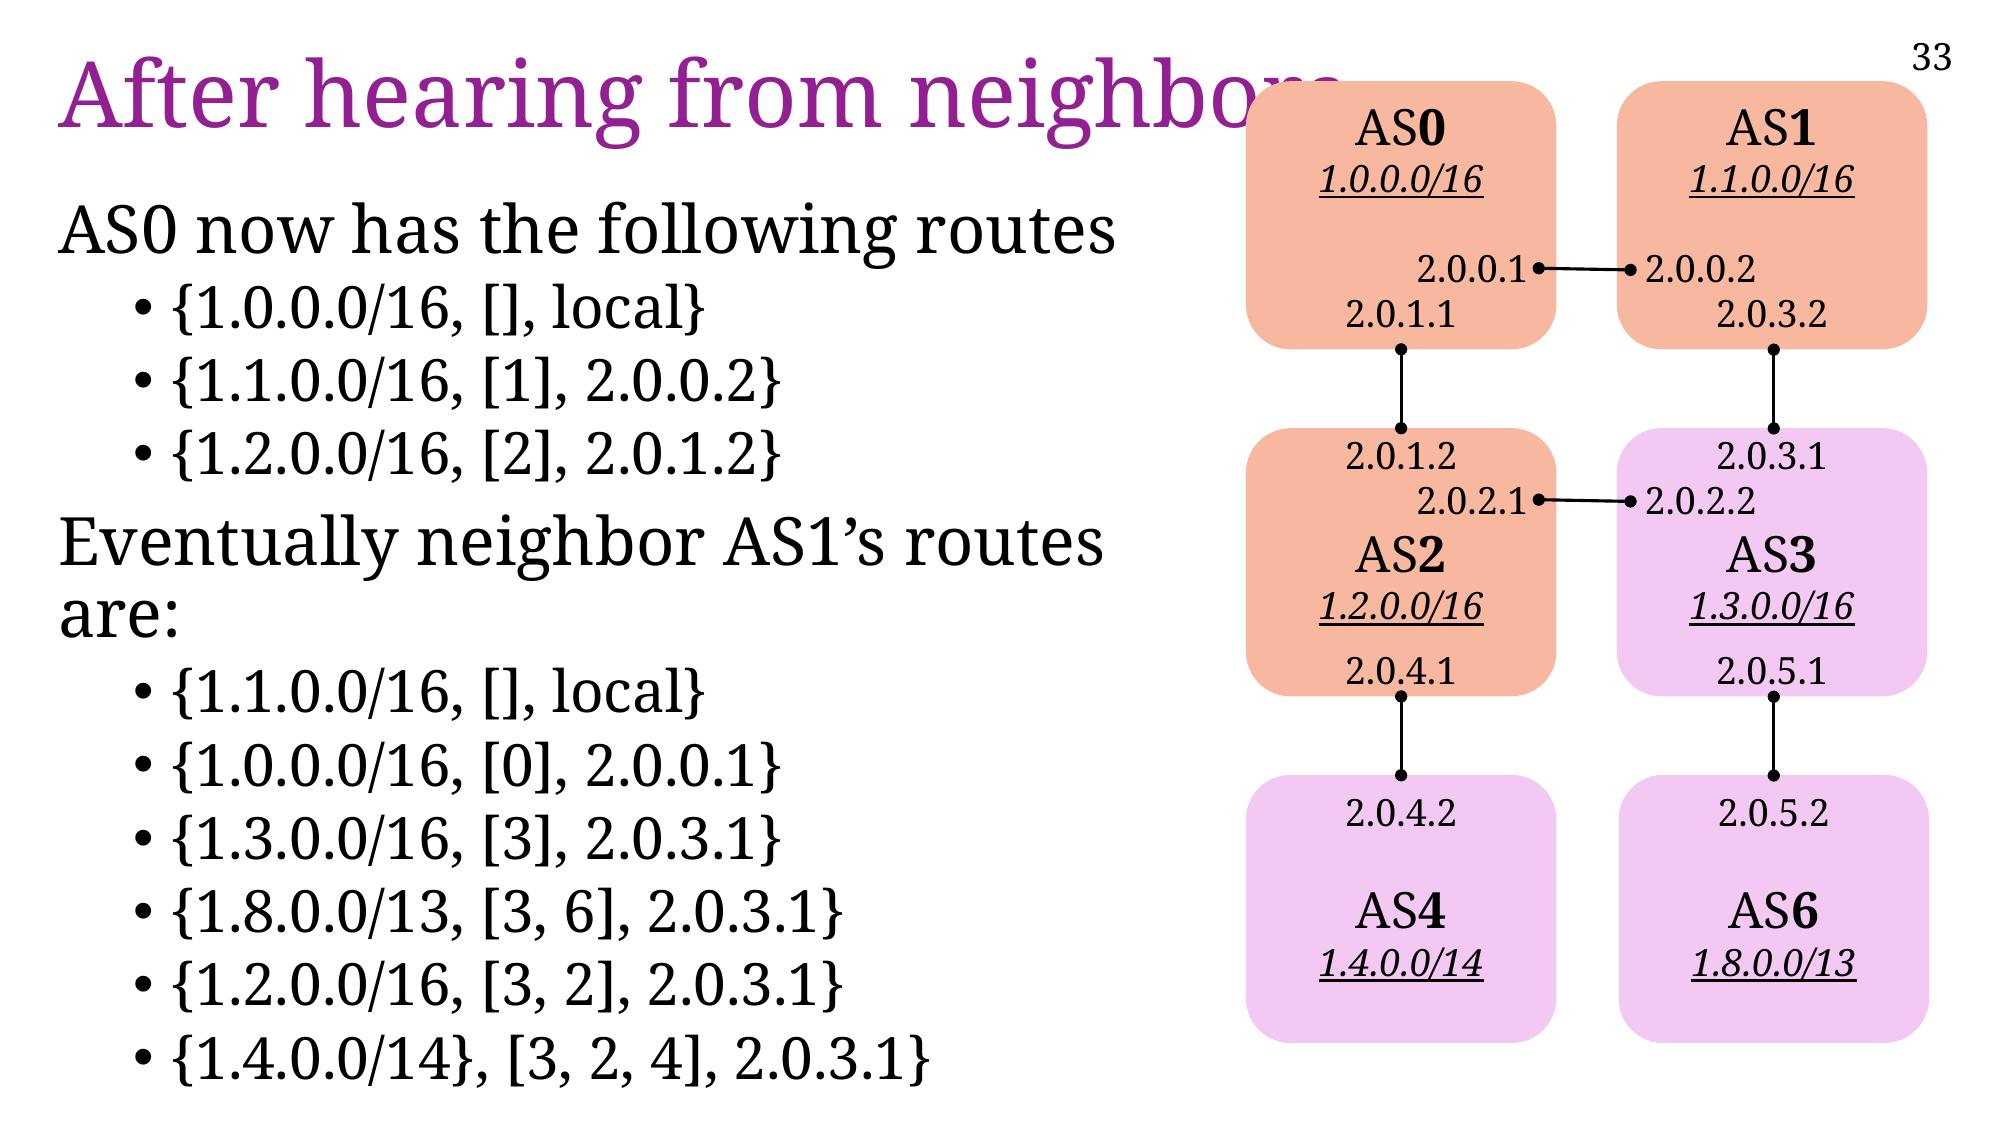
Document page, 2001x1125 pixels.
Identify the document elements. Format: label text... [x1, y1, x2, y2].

list AS0 now has the following routes {1.0.0.0/16, [], local} {1.1.0.0/16, [1], 2.0.0.2} {1.2.0.0/16, [2], 2.0.1.2} Eventually neighbor AS1’s routes are: {1.1.0.0/16, [], local} {1.0.0.0/16, [0], 2.0.0.1} {1.3.0.0/16, [3], 2.0.3.1} {1.8.0.0/13, [3, 6], 2.0.3.1} {1.2.0.0/16, [3, 2], 2.0.3.1} {1.4.0.0/14}, [3, 2, 4], 2.0.3.1} [43, 188, 1184, 1106]
title After hearing from neighbors [43, 25, 1953, 171]
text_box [1245, 81, 1930, 1044]
